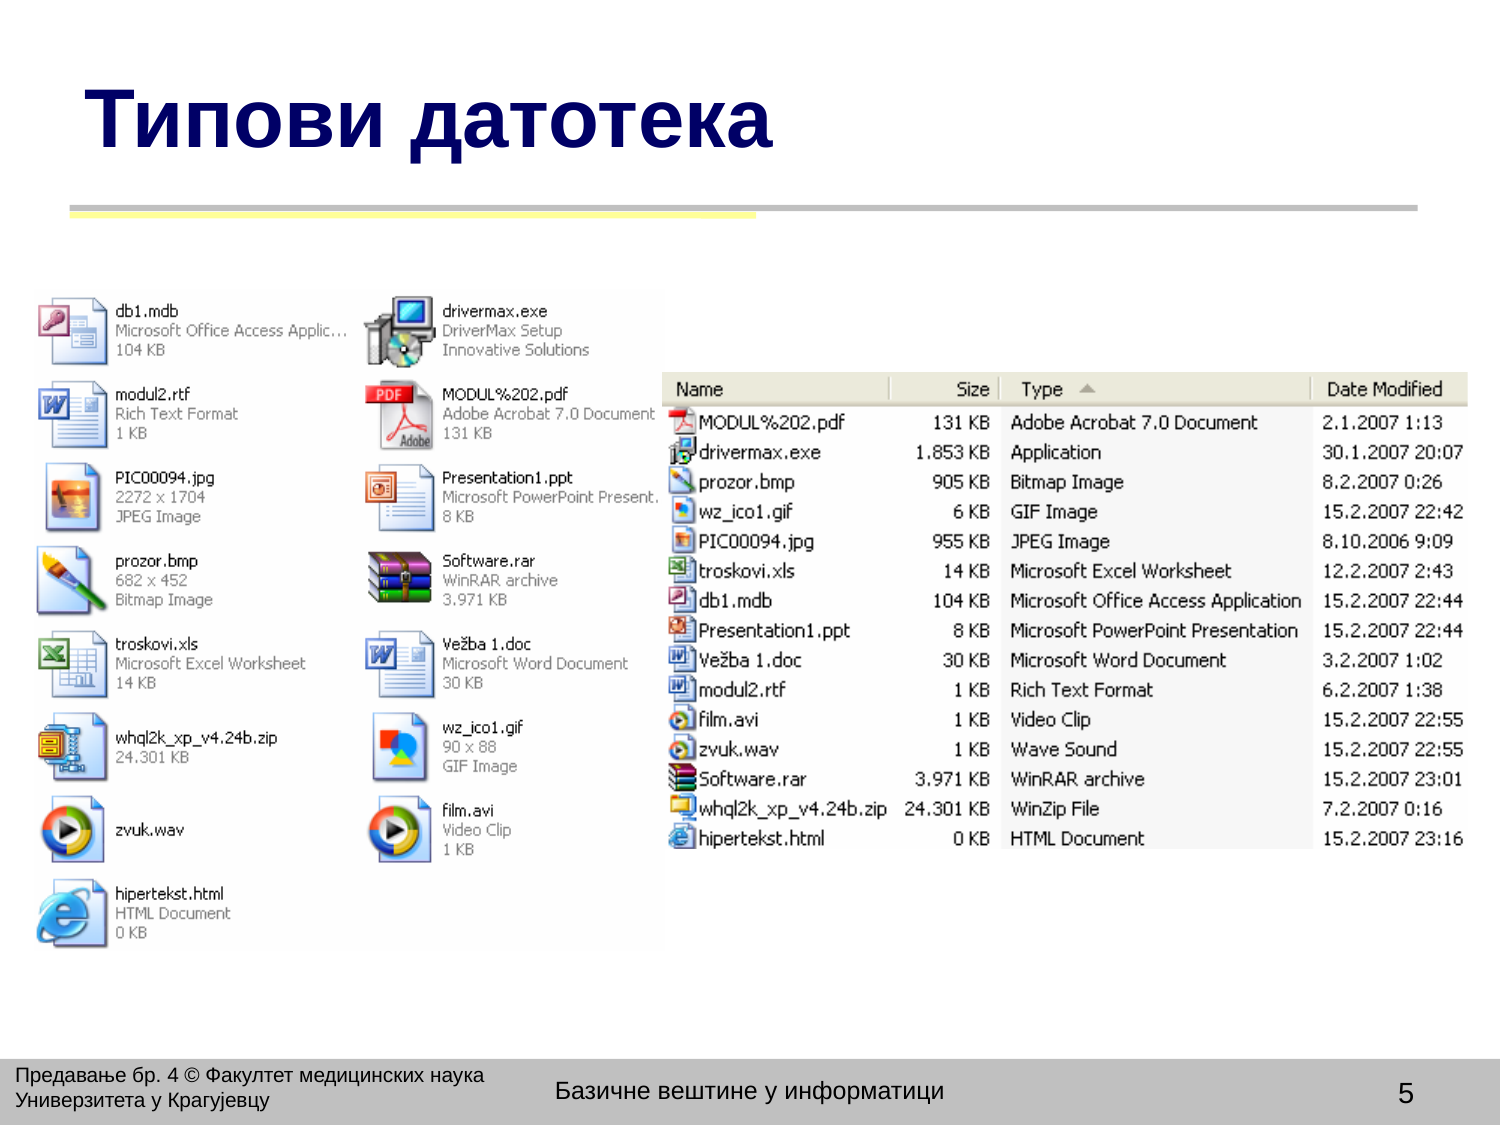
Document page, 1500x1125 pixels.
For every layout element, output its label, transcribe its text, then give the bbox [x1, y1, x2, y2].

picture [33, 288, 1468, 951]
slide_number 5 [1079, 1066, 1430, 1125]
slide_number Предавање бр. 4 © Факултет медицинских наука Универзитета у Крагујевцу [0, 1053, 617, 1108]
title Типови датотека [69, 19, 1426, 208]
footer Базичне вештине у информатици [512, 1066, 988, 1125]
